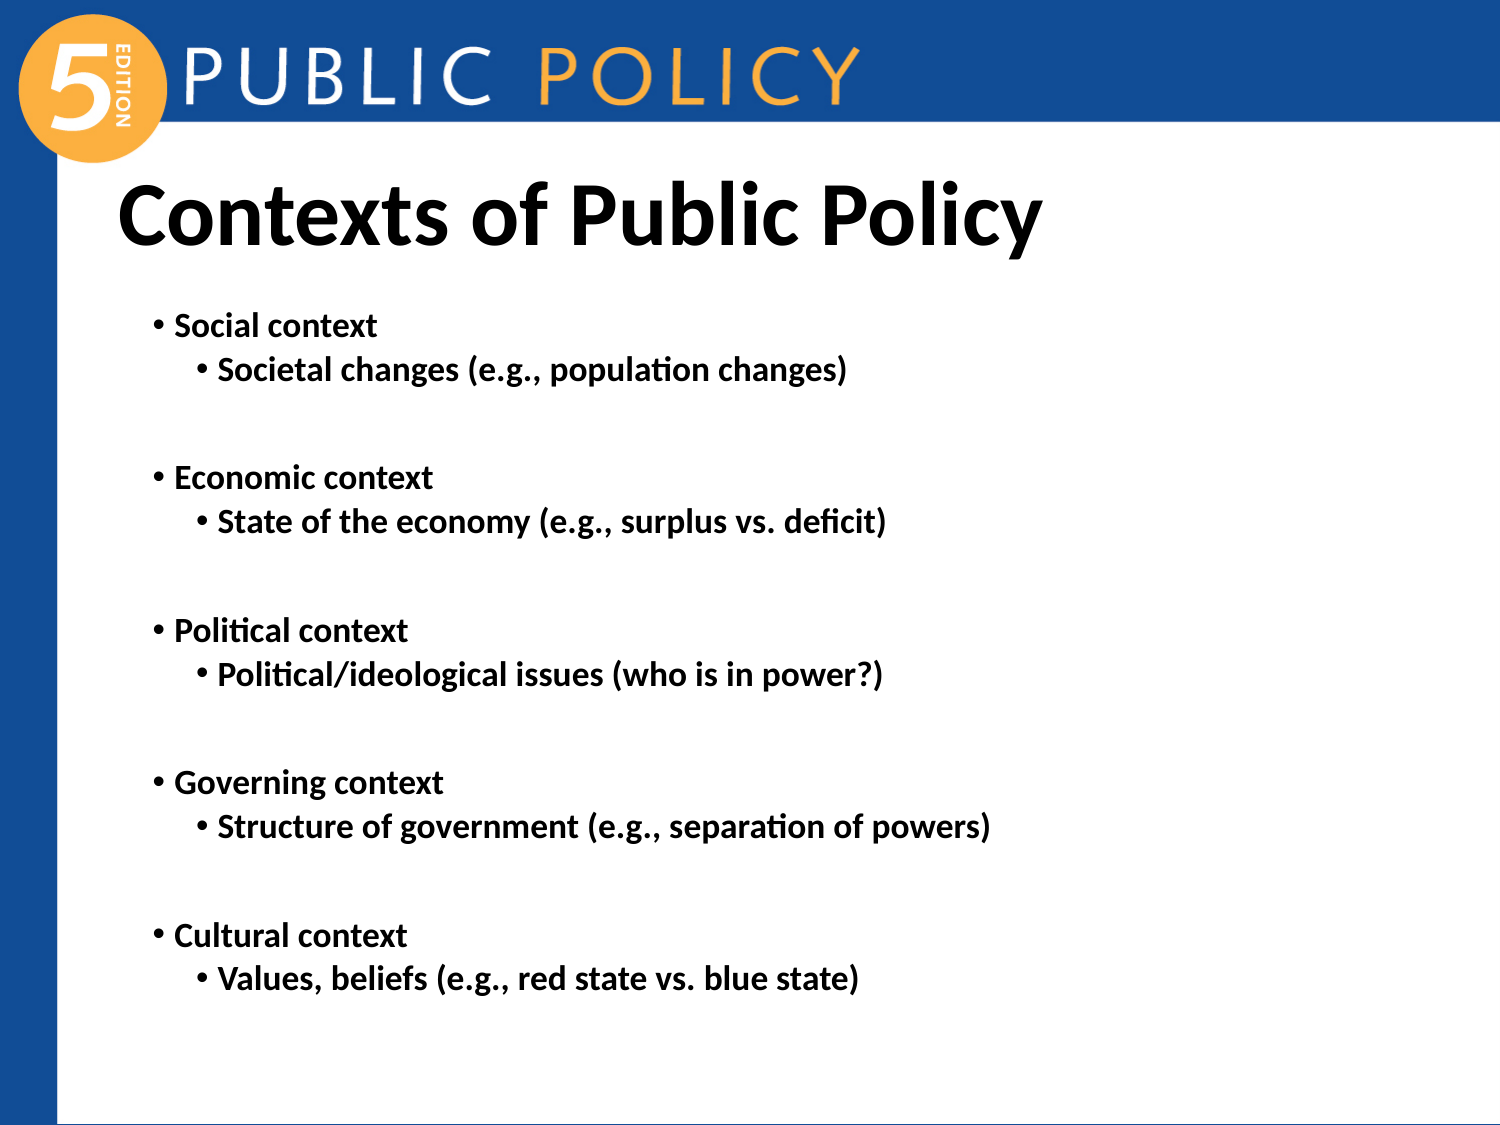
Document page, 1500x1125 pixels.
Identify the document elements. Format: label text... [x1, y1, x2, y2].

title Contexts of Public Policy [103, 107, 1397, 325]
list Social context Societal changes (e.g., population changes) Economic context State of the economy (e.g., surplus vs. deficit) Political context Political/ideological issues (who is in power?) Governing context Structure of government (e.g., separation of powers) Cultural context Values, beliefs (e.g., red state vs. blue state) [137, 299, 1397, 1014]
picture [0, 0, 1500, 1125]
